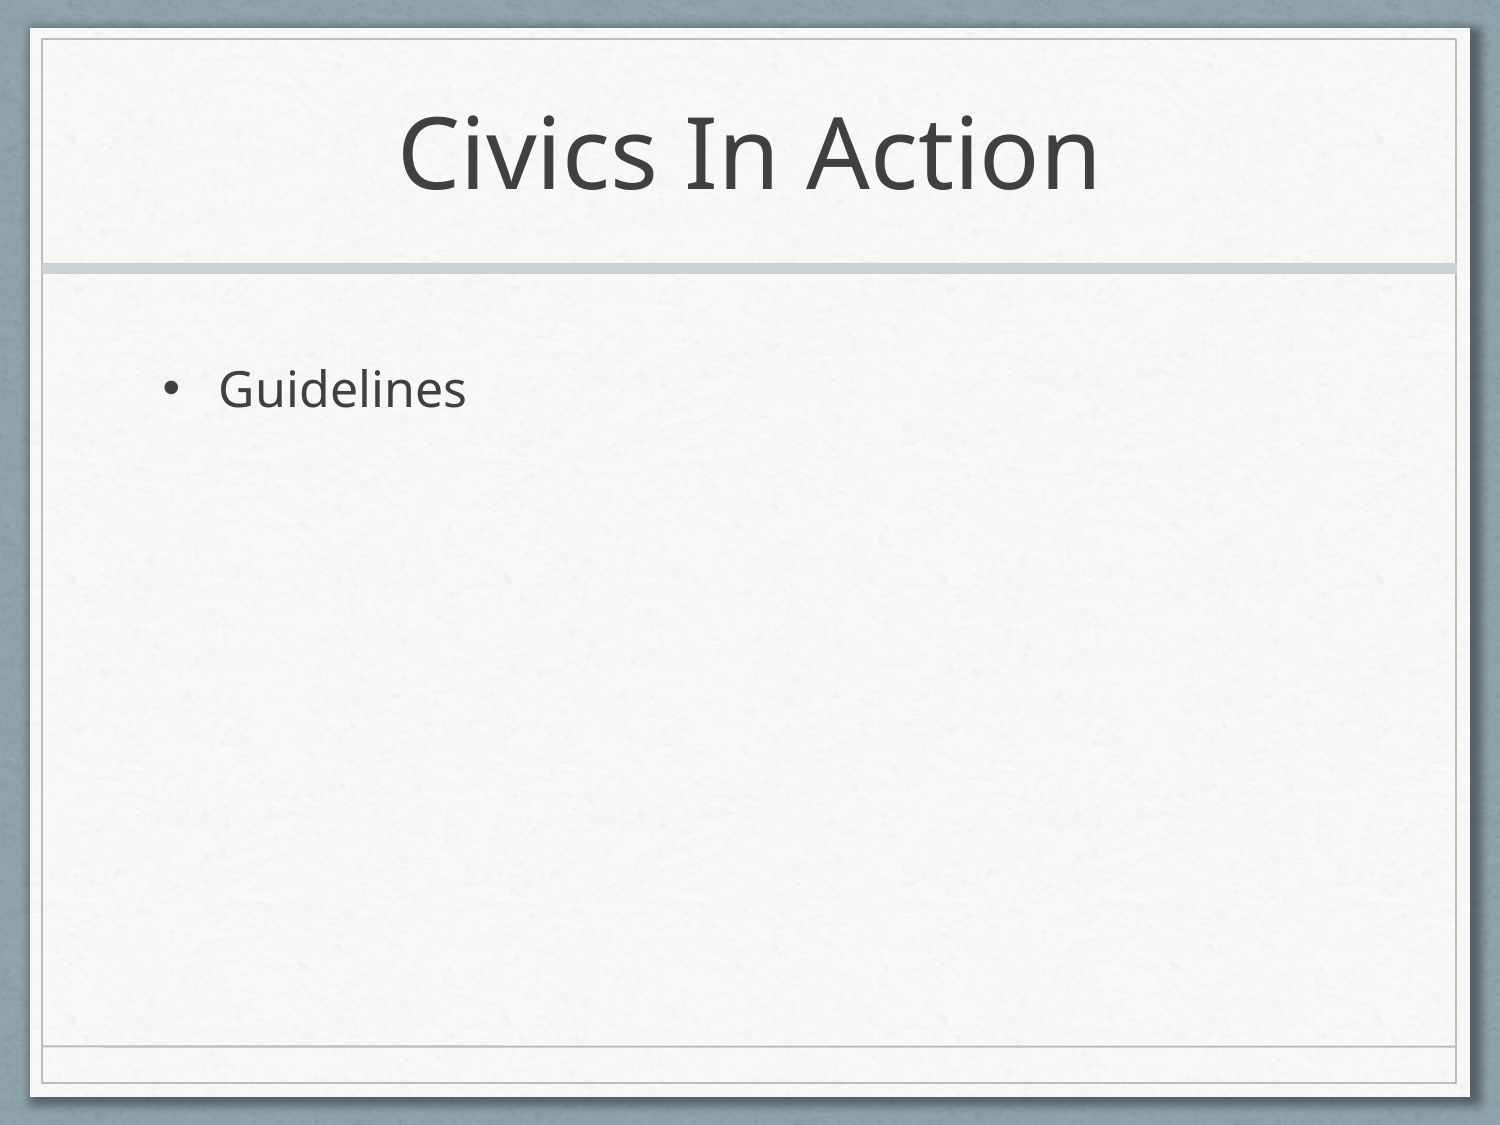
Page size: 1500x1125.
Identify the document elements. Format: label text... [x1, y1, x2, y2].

picture [30, 28, 1470, 1097]
list Guidelines [147, 350, 1353, 995]
title Civics In Action [147, 40, 1353, 260]
